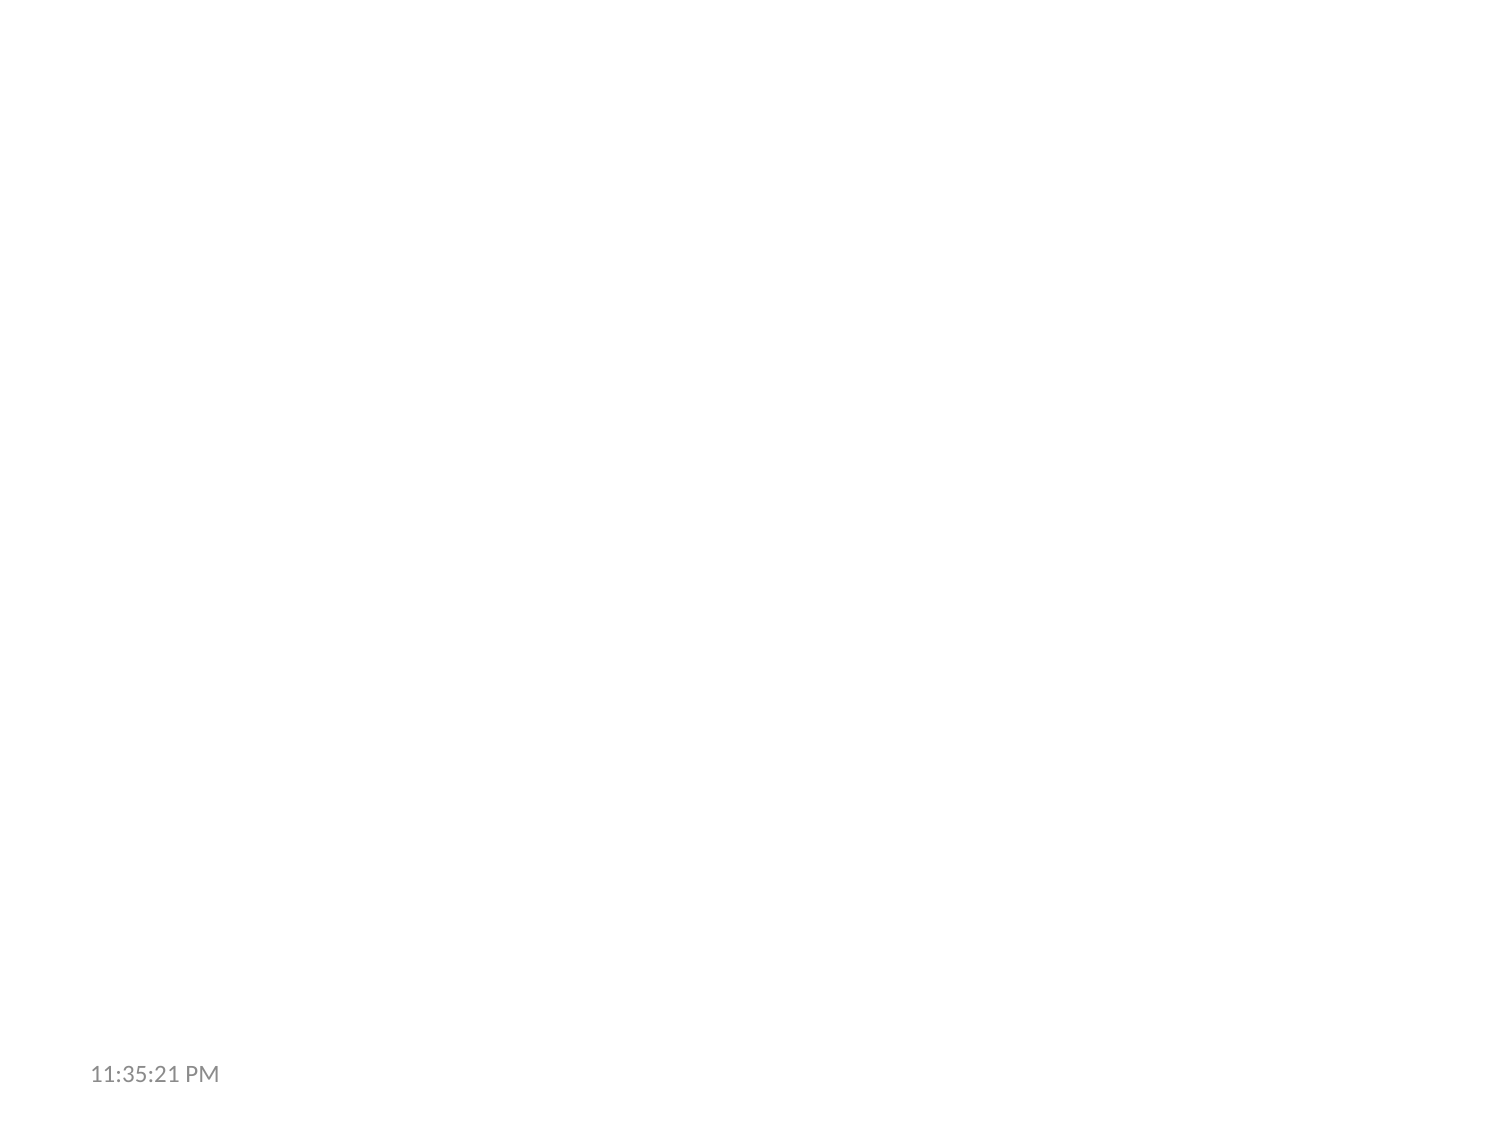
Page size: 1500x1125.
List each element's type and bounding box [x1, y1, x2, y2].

slide_number [75, 1042, 425, 1103]
